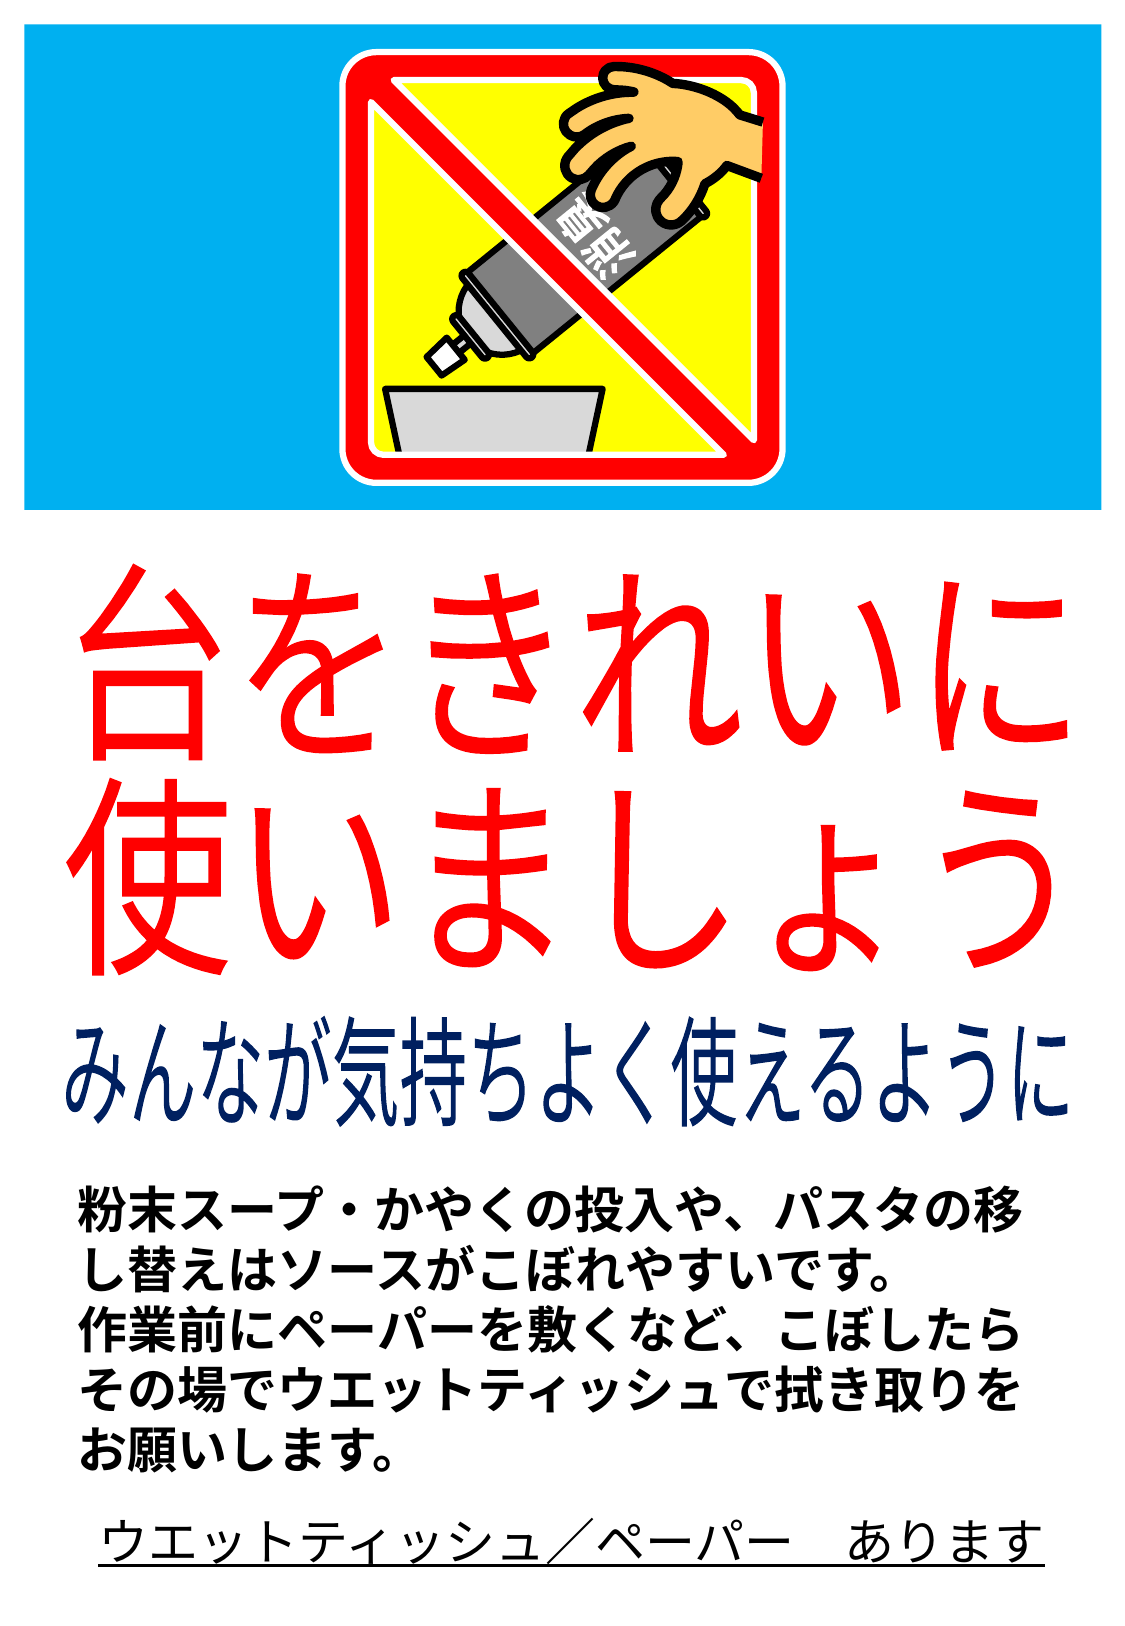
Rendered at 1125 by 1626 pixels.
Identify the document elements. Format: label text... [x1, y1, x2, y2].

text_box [65, 563, 1068, 1128]
text_box ウエットティッシュ／ペーパー あります [67, 1502, 1076, 1578]
text_box 粉末スープ・かやくの投入や、パスタの移し替えはソースがこぼれやすいです。 作業前にペーパーを敷くなど、こぼしたらその場でウエットティッシュで拭き取りをお願いします。 [62, 1171, 1068, 1486]
text_box [22, 22, 1103, 512]
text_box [342, 51, 783, 484]
